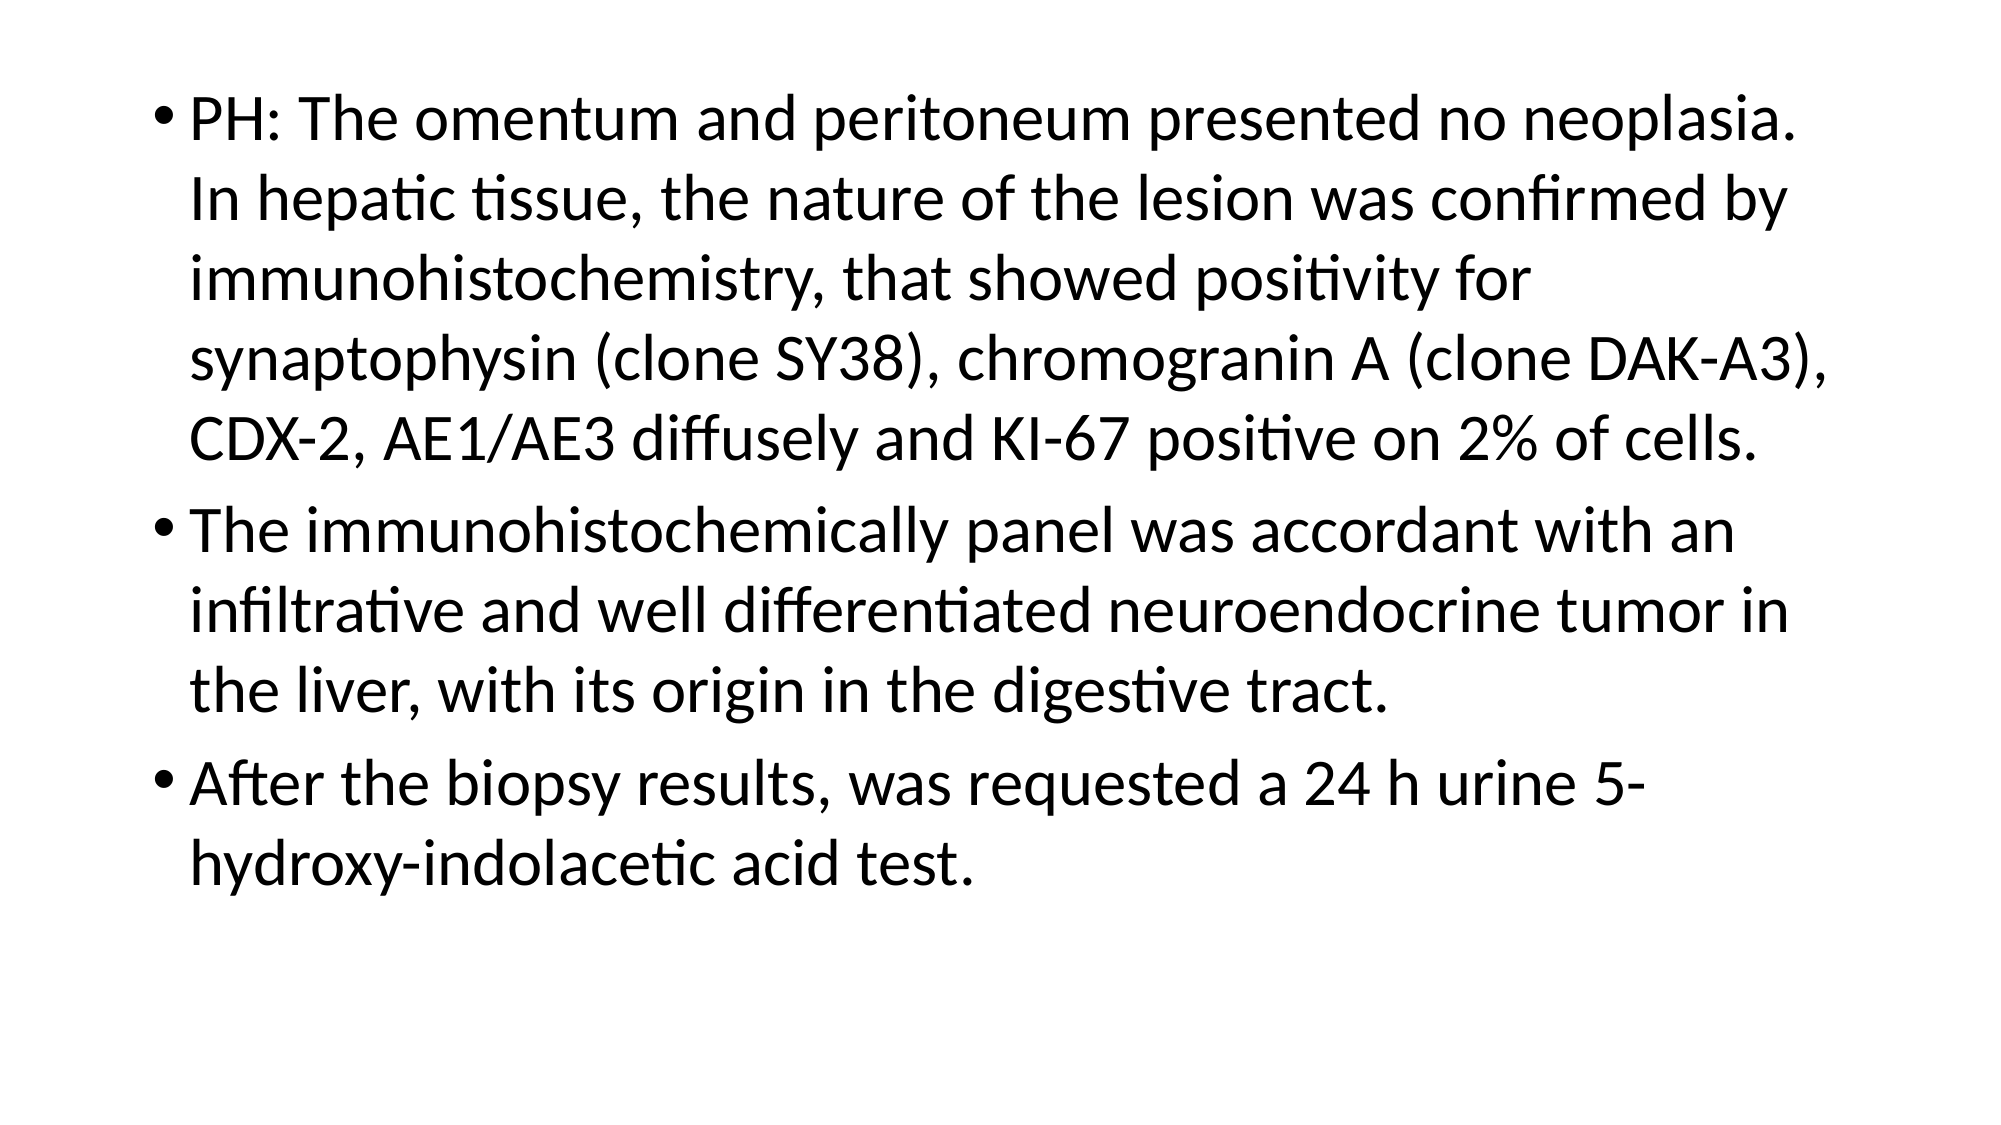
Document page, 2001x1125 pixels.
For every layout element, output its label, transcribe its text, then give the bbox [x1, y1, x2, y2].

list PH: The omentum and peritoneum presented no neoplasia. In hepatic tissue, the nature of the lesion was confirmed by immunohistochemistry, that showed positivity for synaptophysin (clone SY38), chromogranin A (clone DAK-A3), CDX-2, AE1/AE3 diffusely and KI-67 positive on 2% of cells. The immunohistochemically panel was accordant with an infiltrative and well differentiated neuroendocrine tumor in the liver, with its origin in the digestive tract. After the biopsy results, was requested a 24 h urine 5-hydroxy-indolacetic acid test. [137, 66, 1863, 680]
